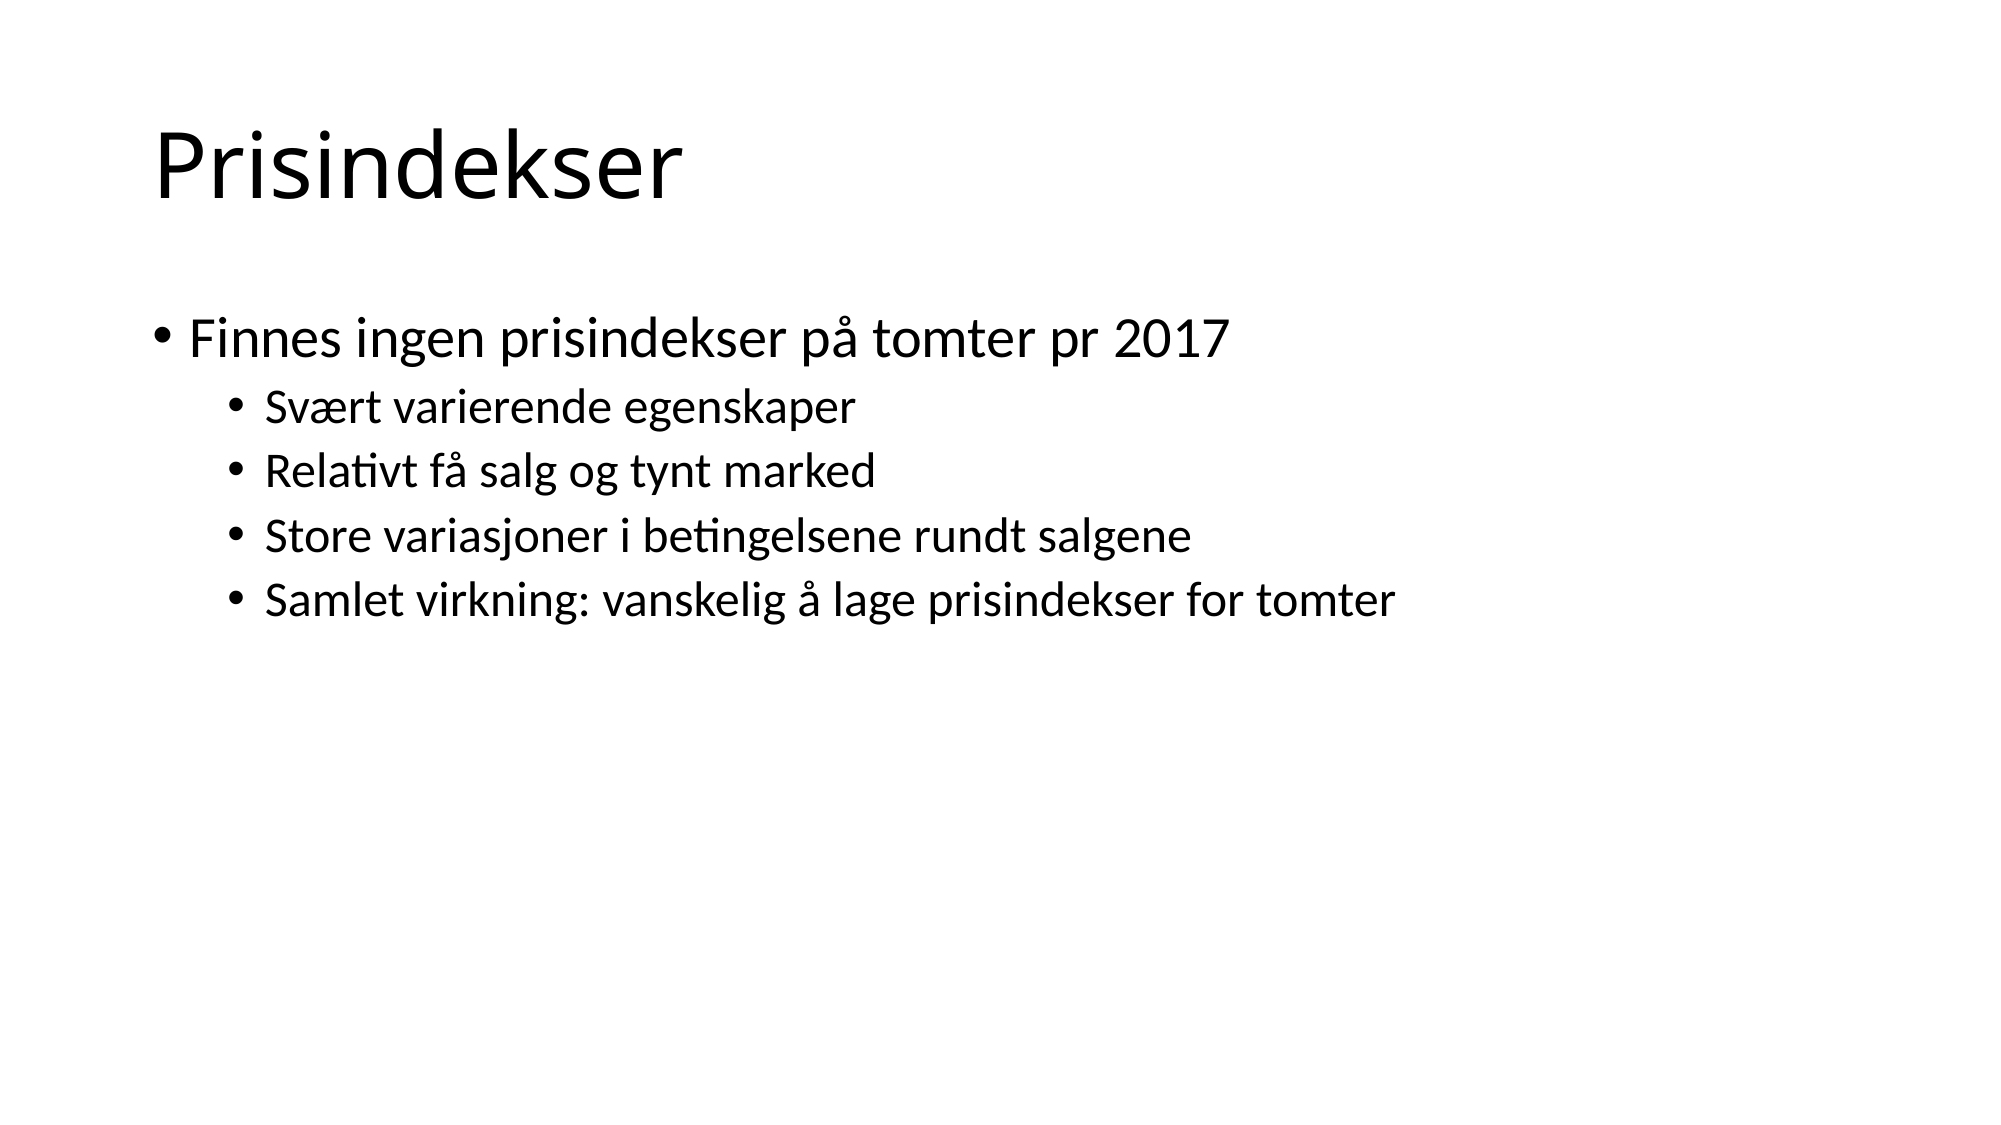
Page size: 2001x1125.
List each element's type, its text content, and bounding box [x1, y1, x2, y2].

list Finnes ingen prisindekser på tomter pr 2017 Svært varierende egenskaper Relativt få salg og tynt marked Store variasjoner i betingelsene rundt salgene Samlet virkning: vanskelig å lage prisindekser for tomter [137, 299, 1863, 1014]
title Prisindekser [137, 59, 1863, 278]
